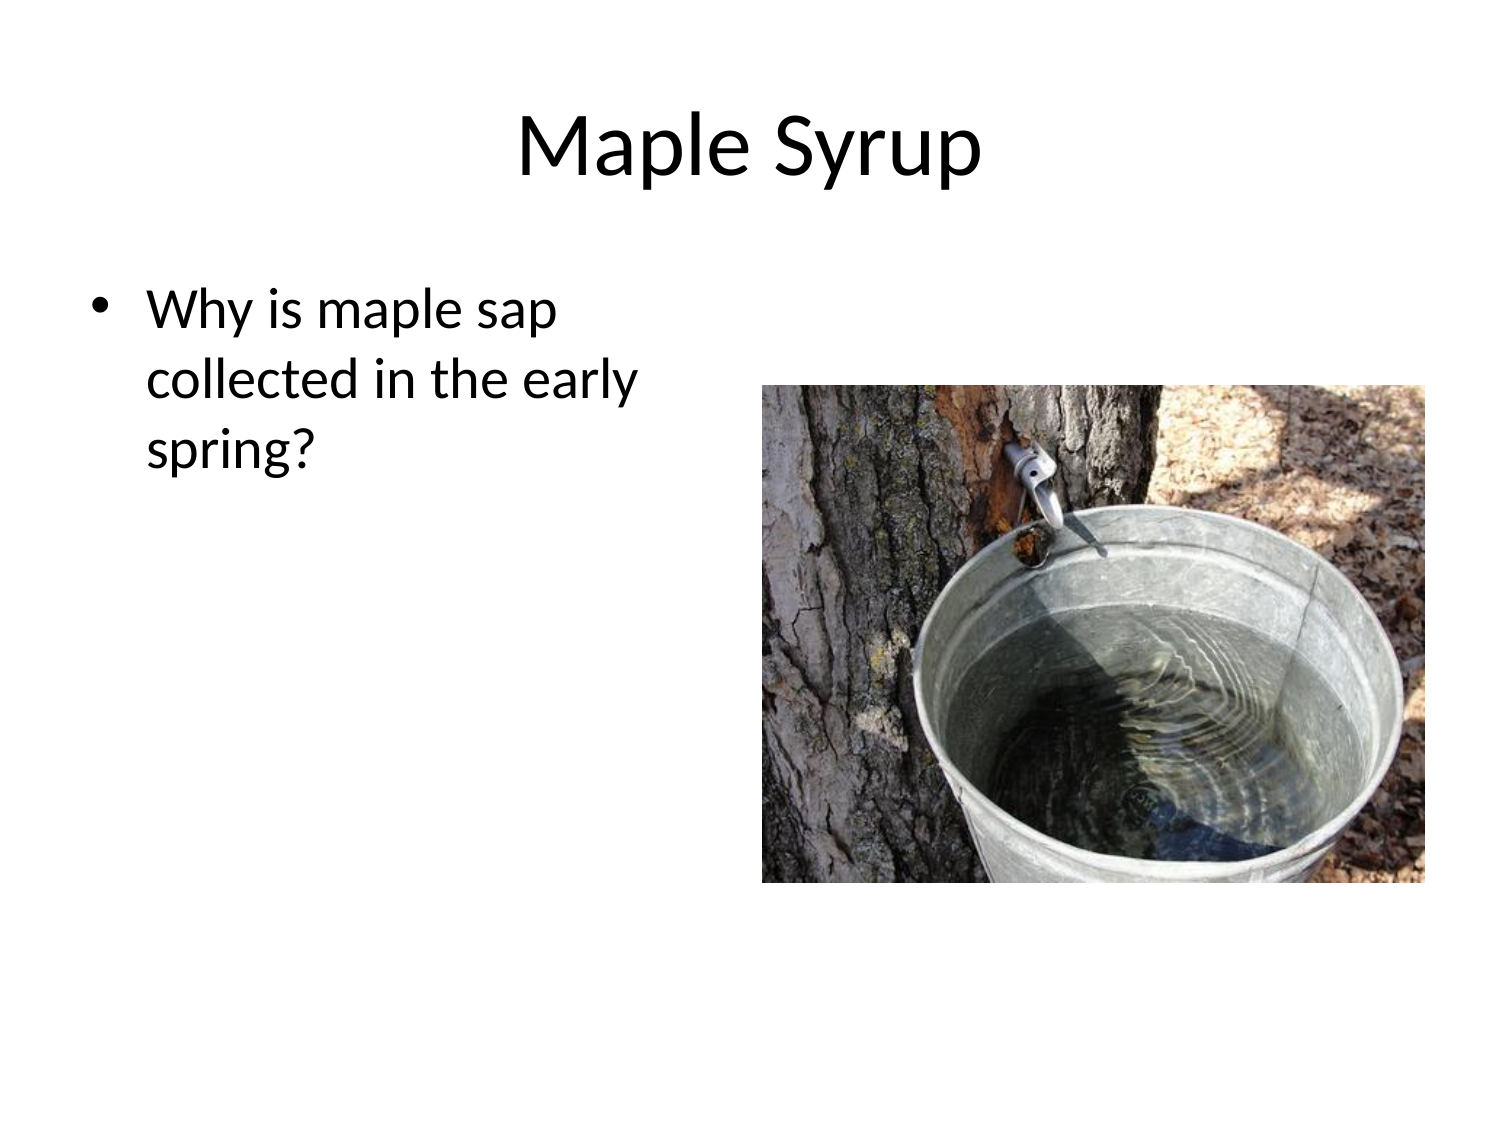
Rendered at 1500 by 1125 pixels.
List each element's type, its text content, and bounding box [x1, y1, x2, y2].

list Why is maple sap collected in the early spring? [75, 262, 738, 1005]
title Maple Syrup [75, 45, 1425, 233]
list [762, 262, 1426, 1006]
